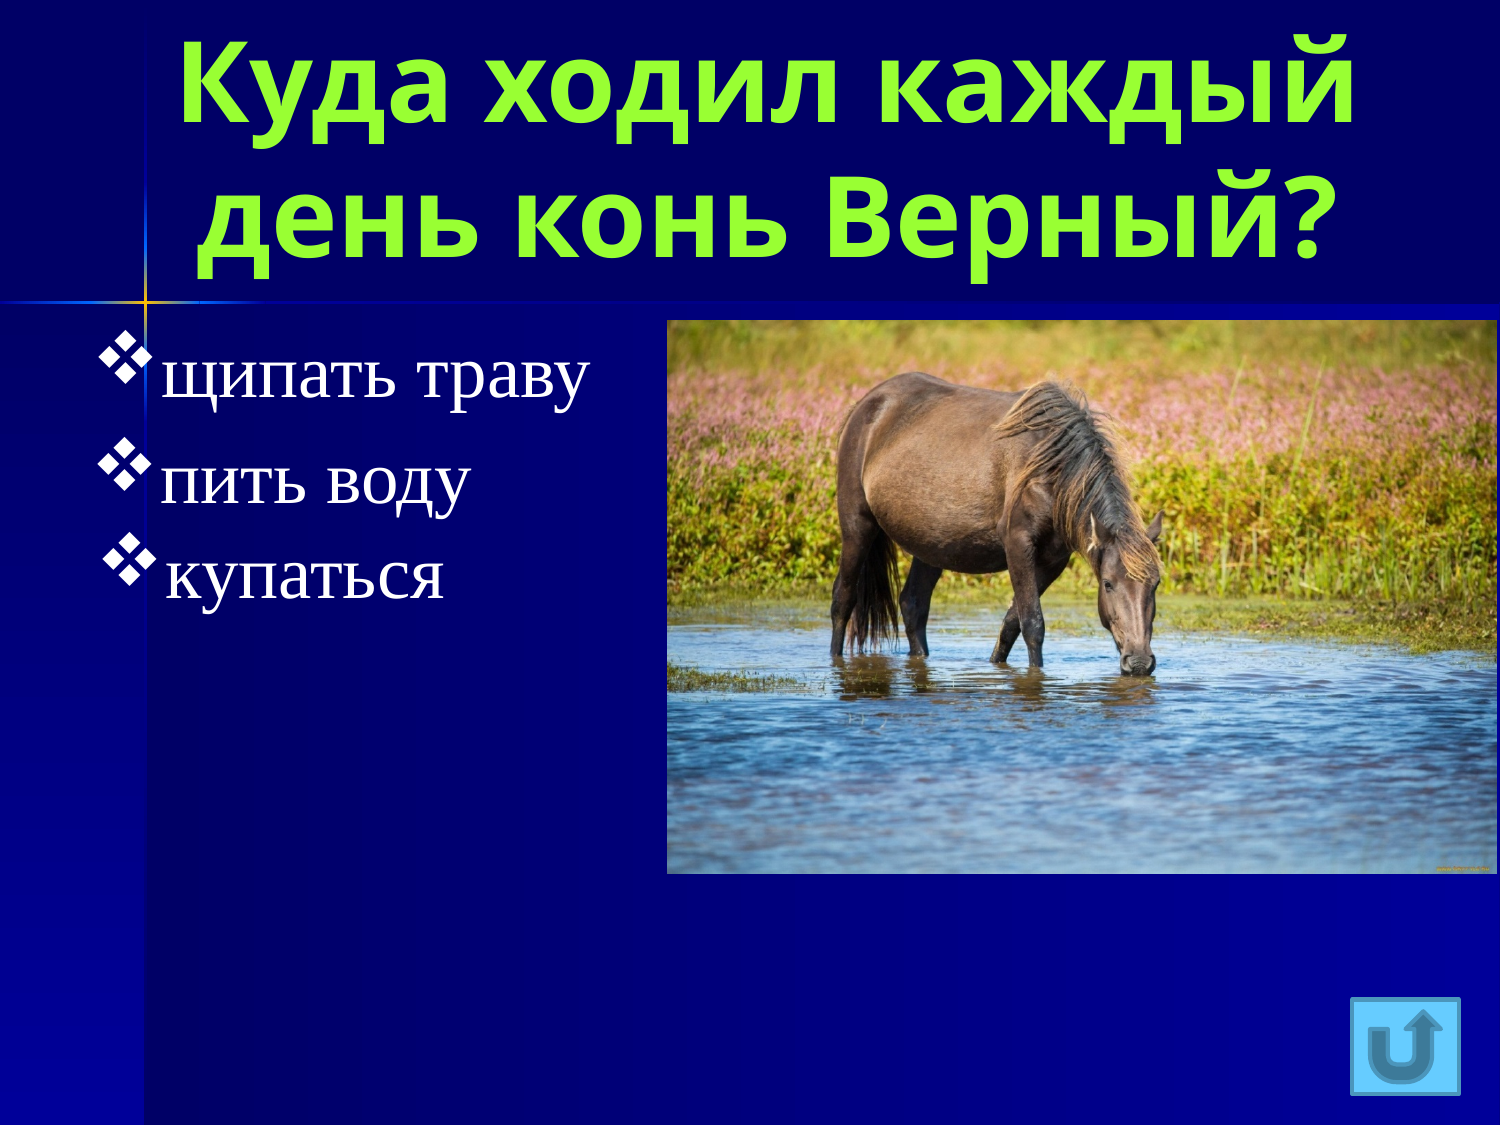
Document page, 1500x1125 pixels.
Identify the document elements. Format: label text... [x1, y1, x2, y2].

text_box Куда ходил каждый день конь Верный? [76, 2, 1459, 287]
picture [666, 320, 1497, 875]
text_box [1350, 997, 1461, 1096]
text_box пить воду [76, 420, 525, 526]
text_box купаться [82, 516, 479, 621]
text_box щипать траву [77, 314, 644, 420]
